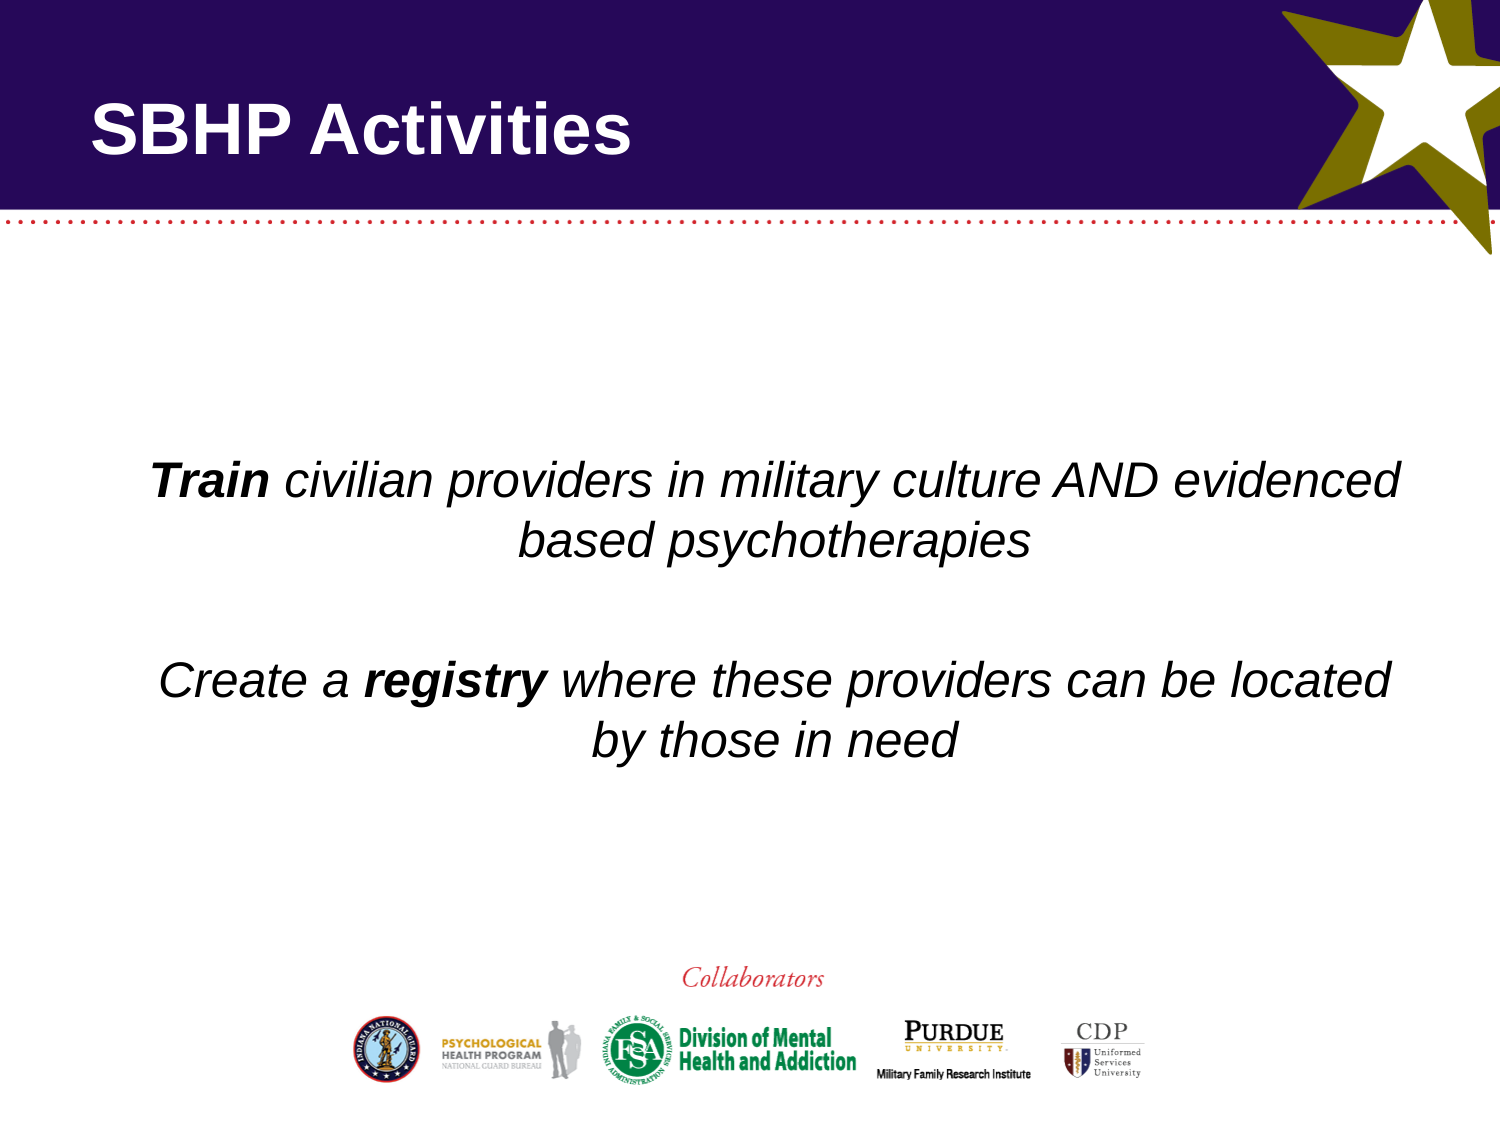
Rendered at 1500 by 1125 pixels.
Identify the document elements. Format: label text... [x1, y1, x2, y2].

list Train civilian providers in military culture AND evidenced based psychotherapies Create a registry where these providers can be located by those in need [112, 299, 1438, 1043]
picture [0, 0, 1500, 1125]
title SBHP Activities [75, 37, 1313, 213]
